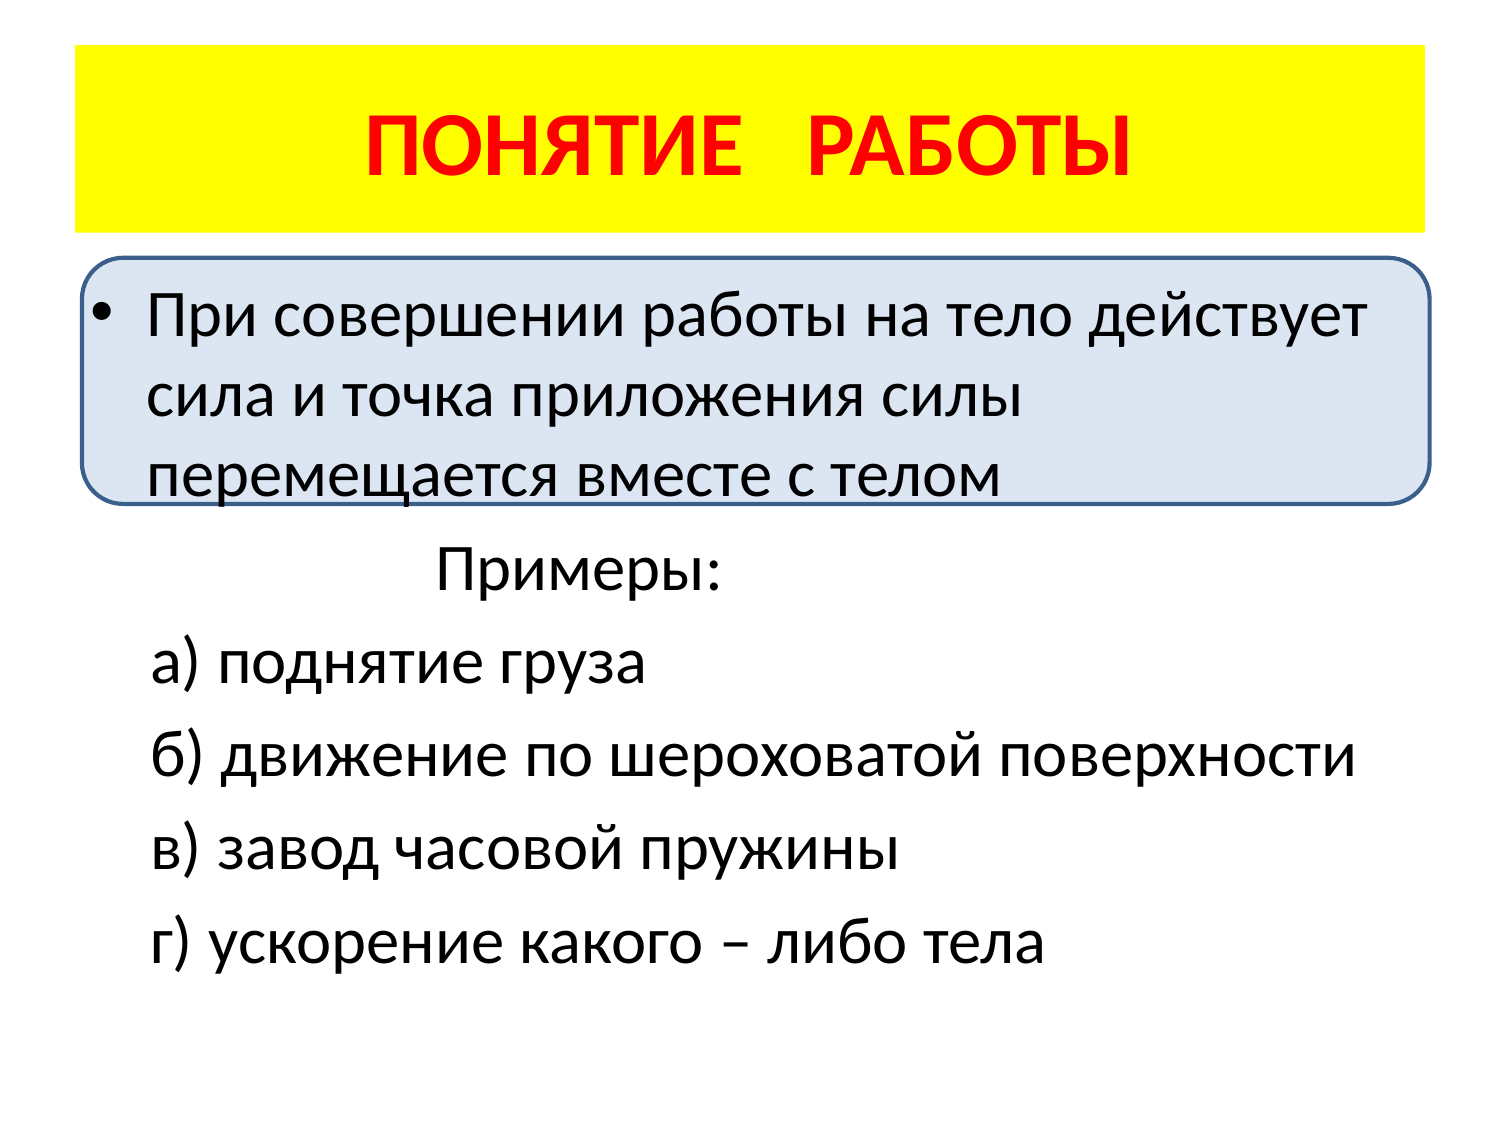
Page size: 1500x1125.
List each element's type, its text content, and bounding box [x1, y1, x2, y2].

text_box [1425, 275, 1432, 486]
title ПОНЯТИЕ РАБОТЫ [75, 45, 1425, 233]
text_box [100, 255, 1411, 262]
list При совершении работы на тело действует сила и точка приложения силы перемещается вместе с телом Примеры: а) поднятие груза б) движение по шероховатой поверхности в) завод часовой пружины г) ускорение какого – либо тела [75, 262, 1425, 1005]
